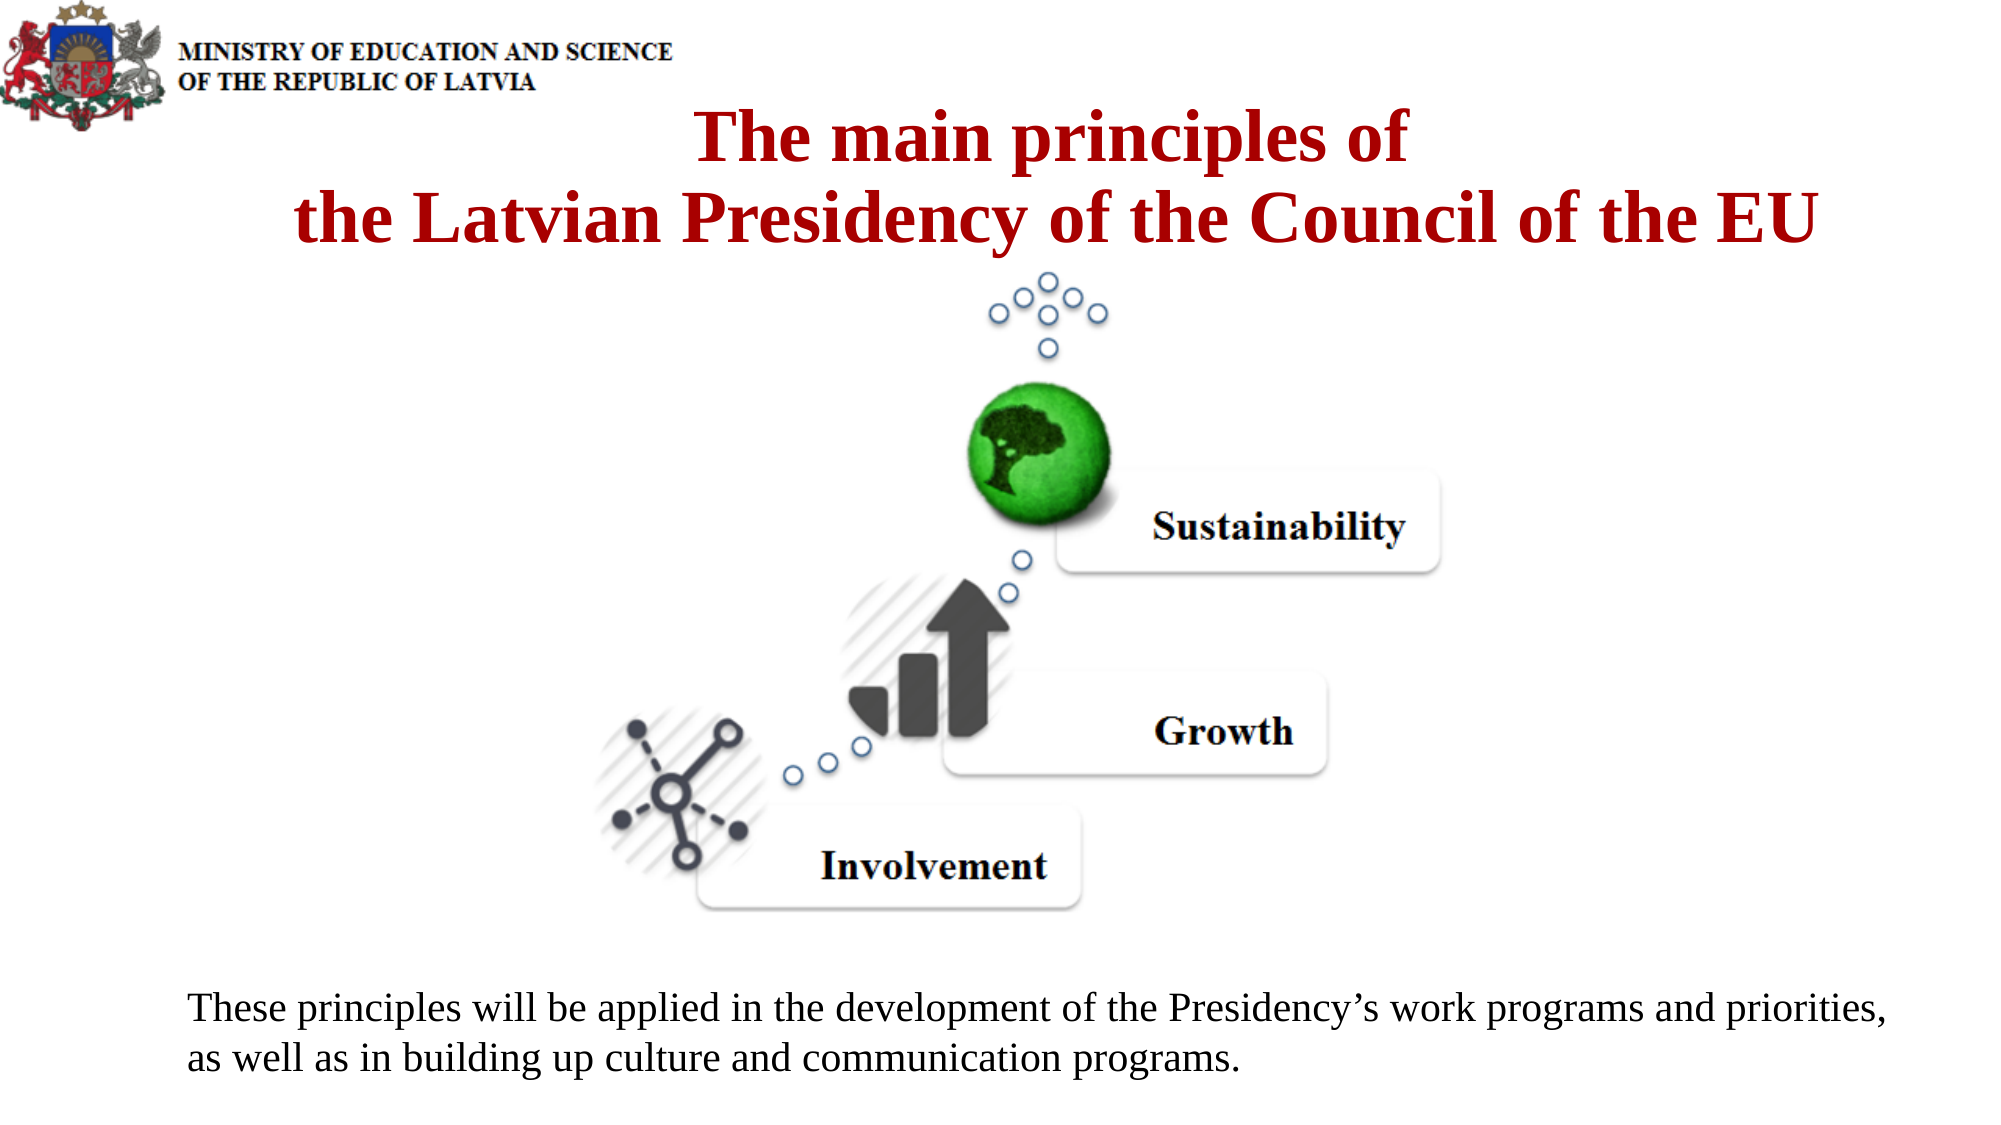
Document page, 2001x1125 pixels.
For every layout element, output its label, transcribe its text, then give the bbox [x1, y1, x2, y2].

title The main principles of the Latvian Presidency of the Council of the EU [195, 68, 1921, 286]
picture [0, 0, 694, 141]
text_box These principles will be applied in the development of the Presidency’s work programs and priorities, as well as in building up culture and communication programs. [172, 972, 1944, 1088]
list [574, 263, 1542, 953]
